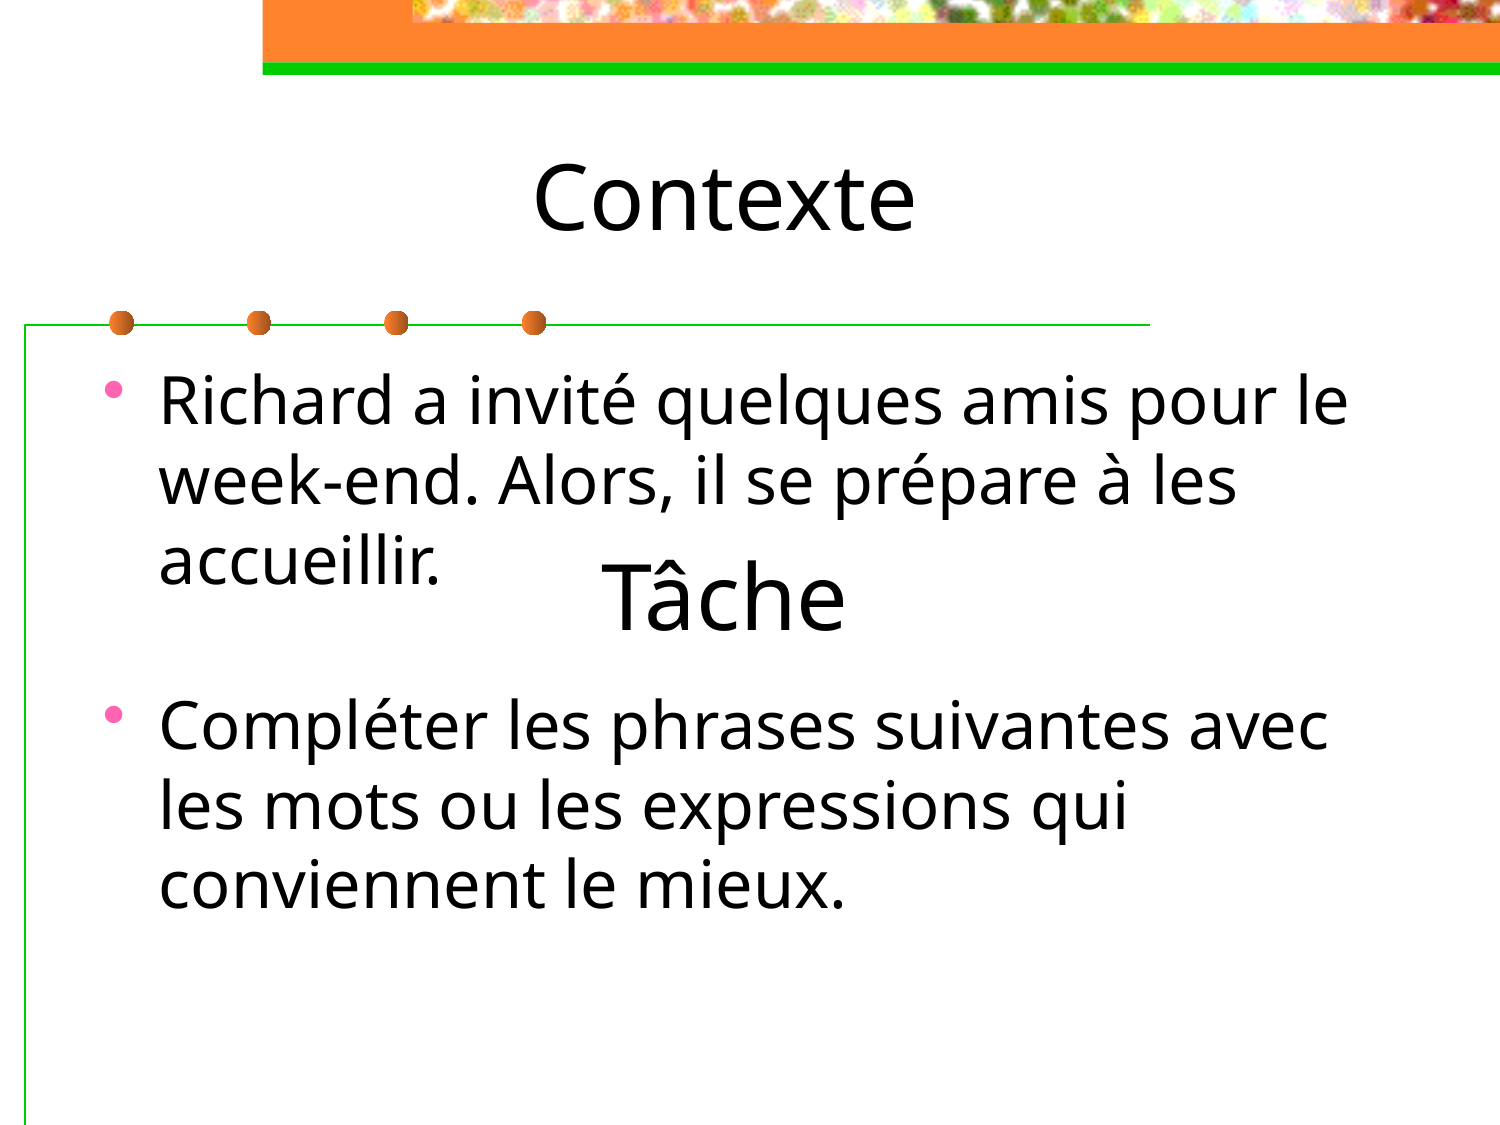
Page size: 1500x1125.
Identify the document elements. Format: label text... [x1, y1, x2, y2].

text_box Compléter les phrases suivantes avec les mots ou les expressions qui conviennent le mieux. [87, 674, 1450, 1125]
text_box Tâche [87, 500, 1363, 674]
list Richard a invité quelques amis pour le week-end. Alors, il se prépare à les accueillir. [87, 350, 1450, 674]
picture [412, 0, 1500, 23]
title Contexte [87, 99, 1363, 288]
